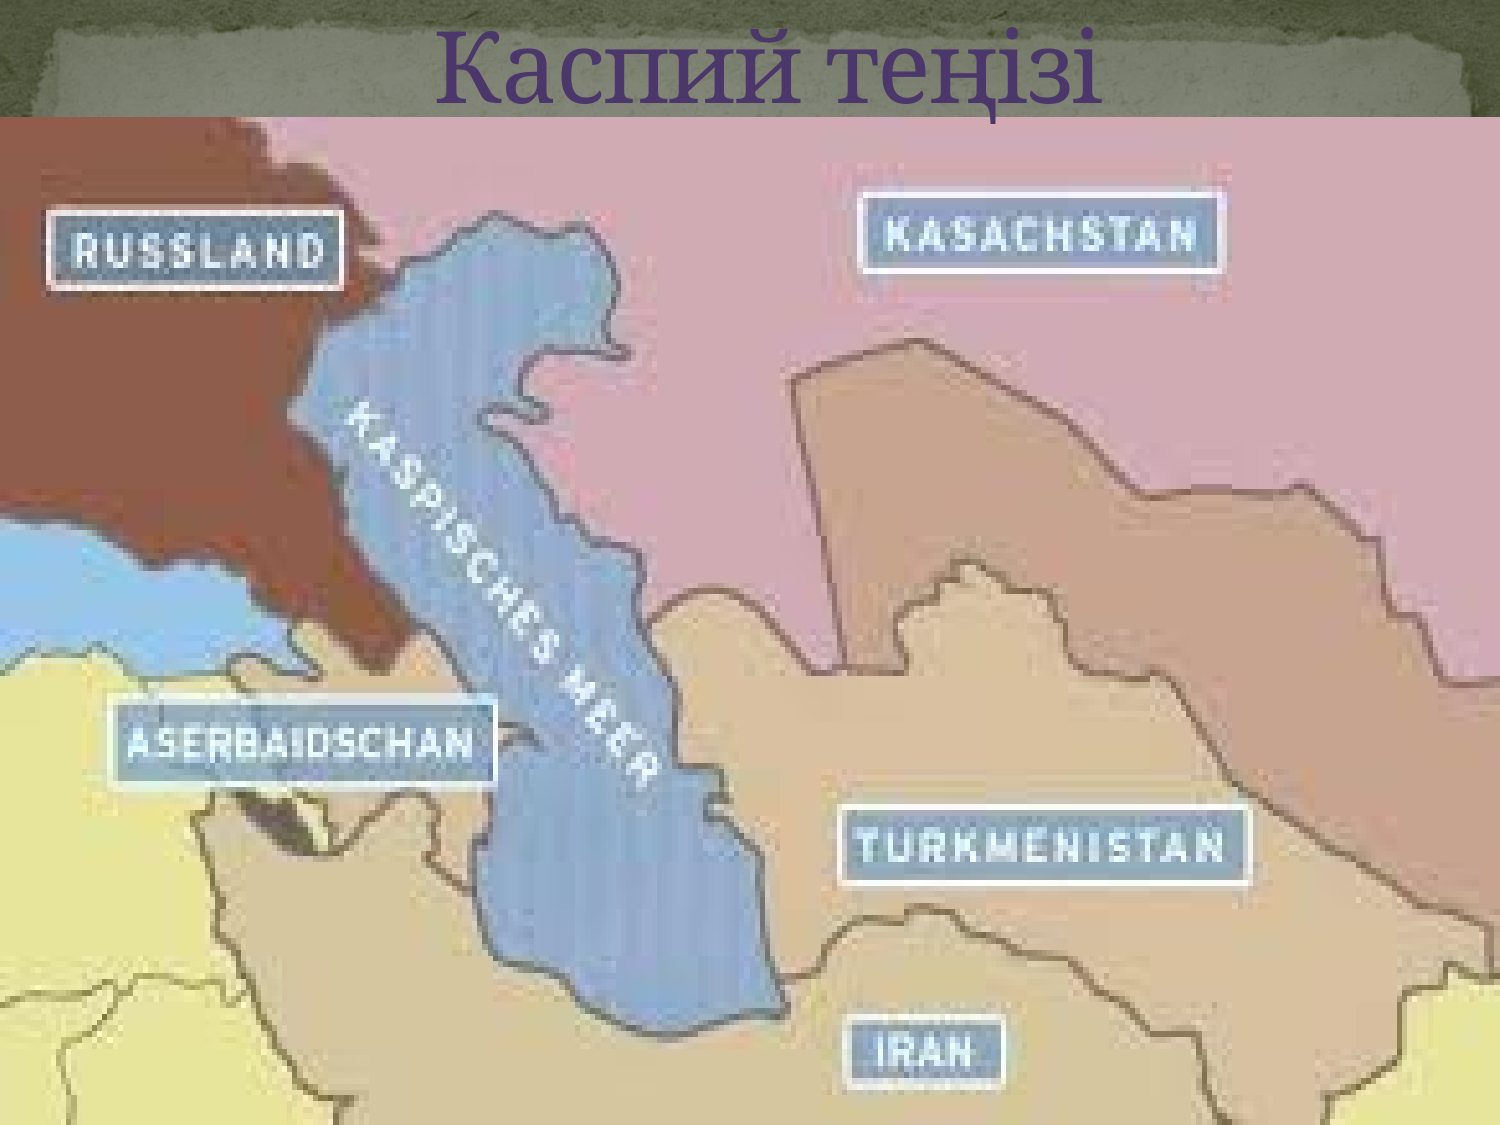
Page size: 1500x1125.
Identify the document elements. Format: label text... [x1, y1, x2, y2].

title Каспий теңізі [93, 23, 1444, 106]
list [3, 120, 1498, 1122]
